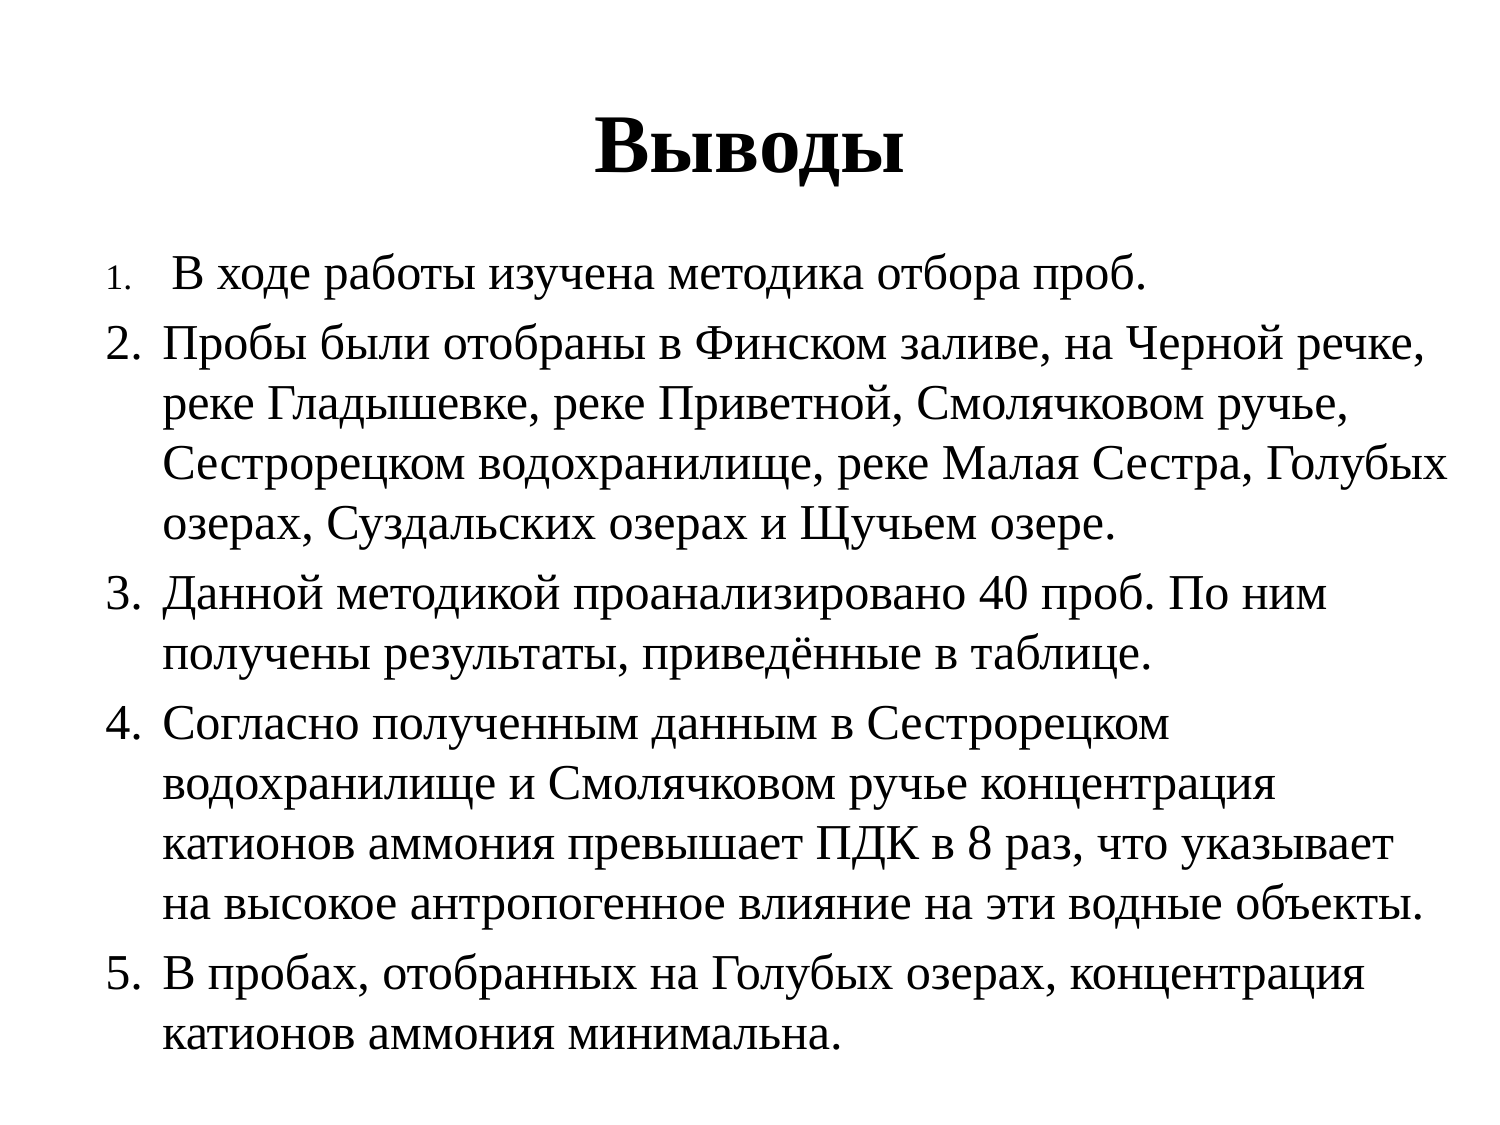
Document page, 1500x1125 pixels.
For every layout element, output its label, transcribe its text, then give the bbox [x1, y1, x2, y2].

title Выводы [75, 45, 1425, 233]
list В ходе работы изучена методика отбора проб. Пробы были отобраны в Финском заливе, на Черной речке, реке Гладышевке, реке Приветной, Смолячковом ручье, Сестрорецком водохранилище, реке Малая Сестра, Голубых озерах, Суздальских озерах и Щучьем озере. Данной методикой проанализировано 40 проб. По ним получены результаты, приведённые в таблице. Согласно полученным данным в Сестрорецком водохранилище и Смолячковом ручье концентрация катионов аммония превышает ПДК в 8 раз, что указывает на высокое антропогенное влияние на эти водные объекты. В пробах, отобранных на Голубых озерах, концентрация катионов аммония минимальна. [76, 231, 1466, 1071]
